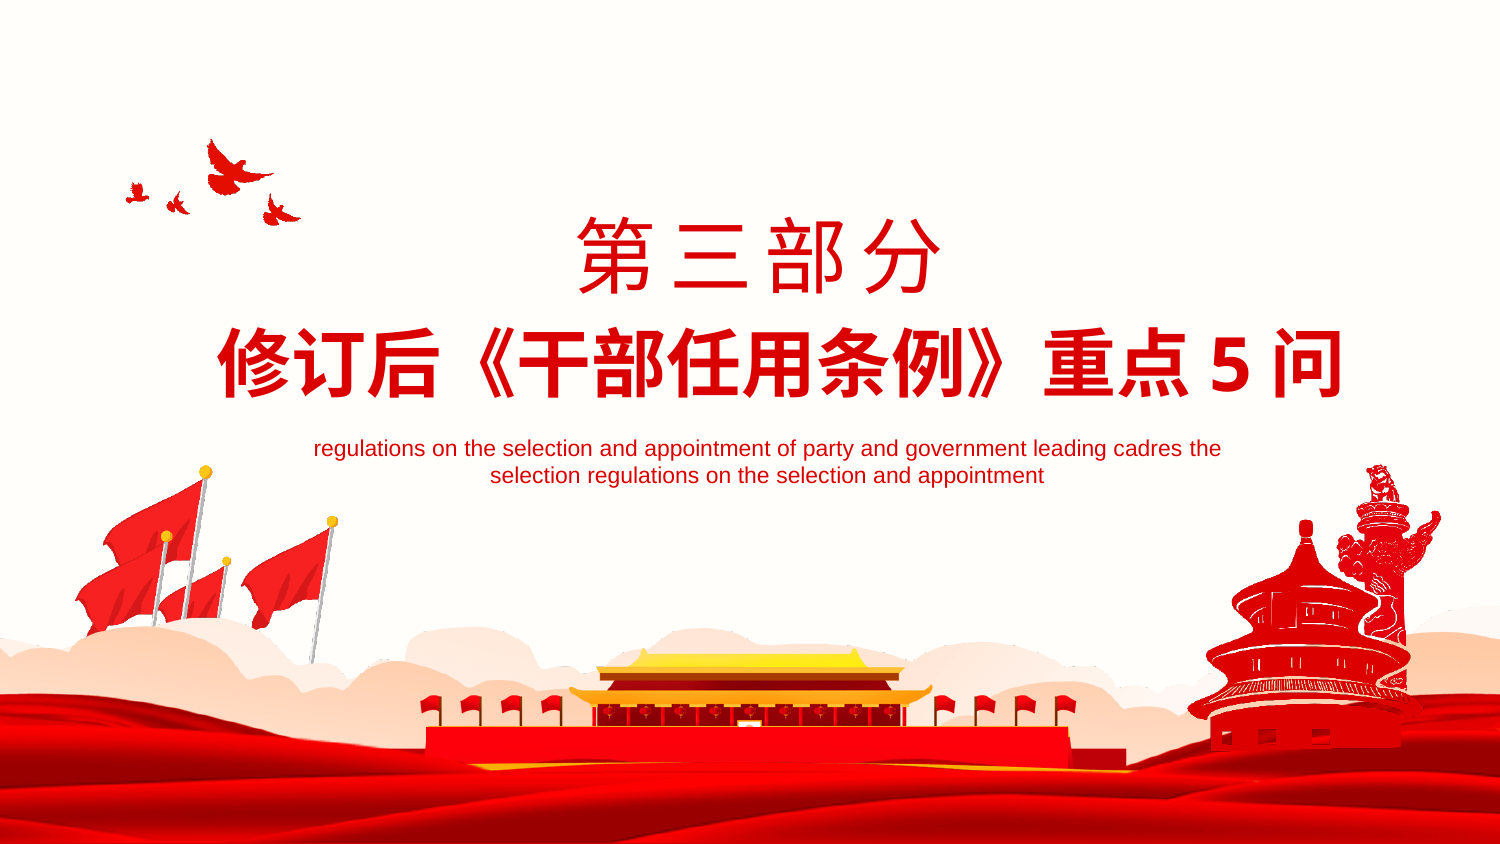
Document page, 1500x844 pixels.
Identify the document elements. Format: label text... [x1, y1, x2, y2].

text_box regulations on the selection and appointment of party and government leading cadres the selection regulations on the selection and appointment [284, 426, 1250, 496]
picture [0, 446, 1500, 844]
text_box 第三部分 [558, 196, 959, 312]
picture [93, 93, 319, 289]
text_box 修订后《干部任用条例》重点5问 [201, 309, 1361, 415]
